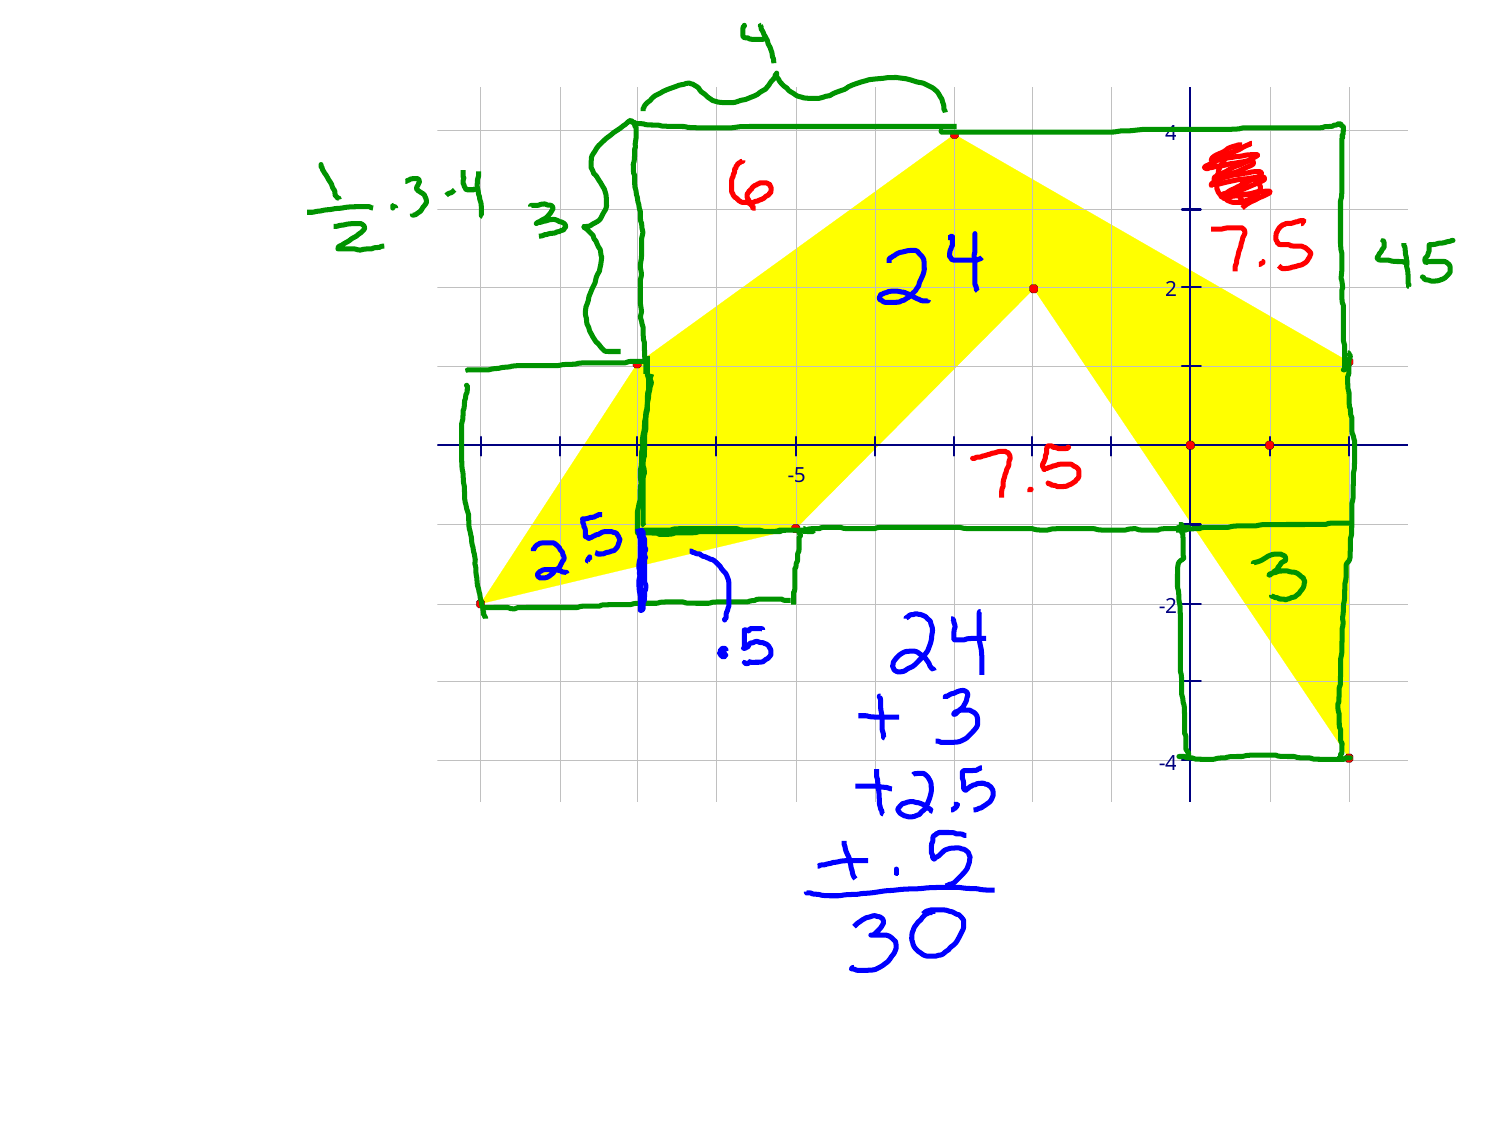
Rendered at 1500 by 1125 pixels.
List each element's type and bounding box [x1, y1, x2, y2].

picture [437, 87, 1409, 802]
text_box [897, 811, 924, 818]
text_box [843, 840, 857, 880]
text_box [742, 24, 765, 41]
text_box [851, 859, 869, 863]
text_box [930, 831, 971, 886]
text_box [817, 859, 849, 867]
text_box [759, 24, 775, 64]
text_box [767, 72, 784, 85]
text_box [1421, 239, 1454, 282]
text_box [805, 886, 995, 897]
text_box [850, 914, 897, 972]
text_box [850, 76, 929, 85]
text_box [910, 909, 965, 957]
text_box [306, 164, 484, 251]
